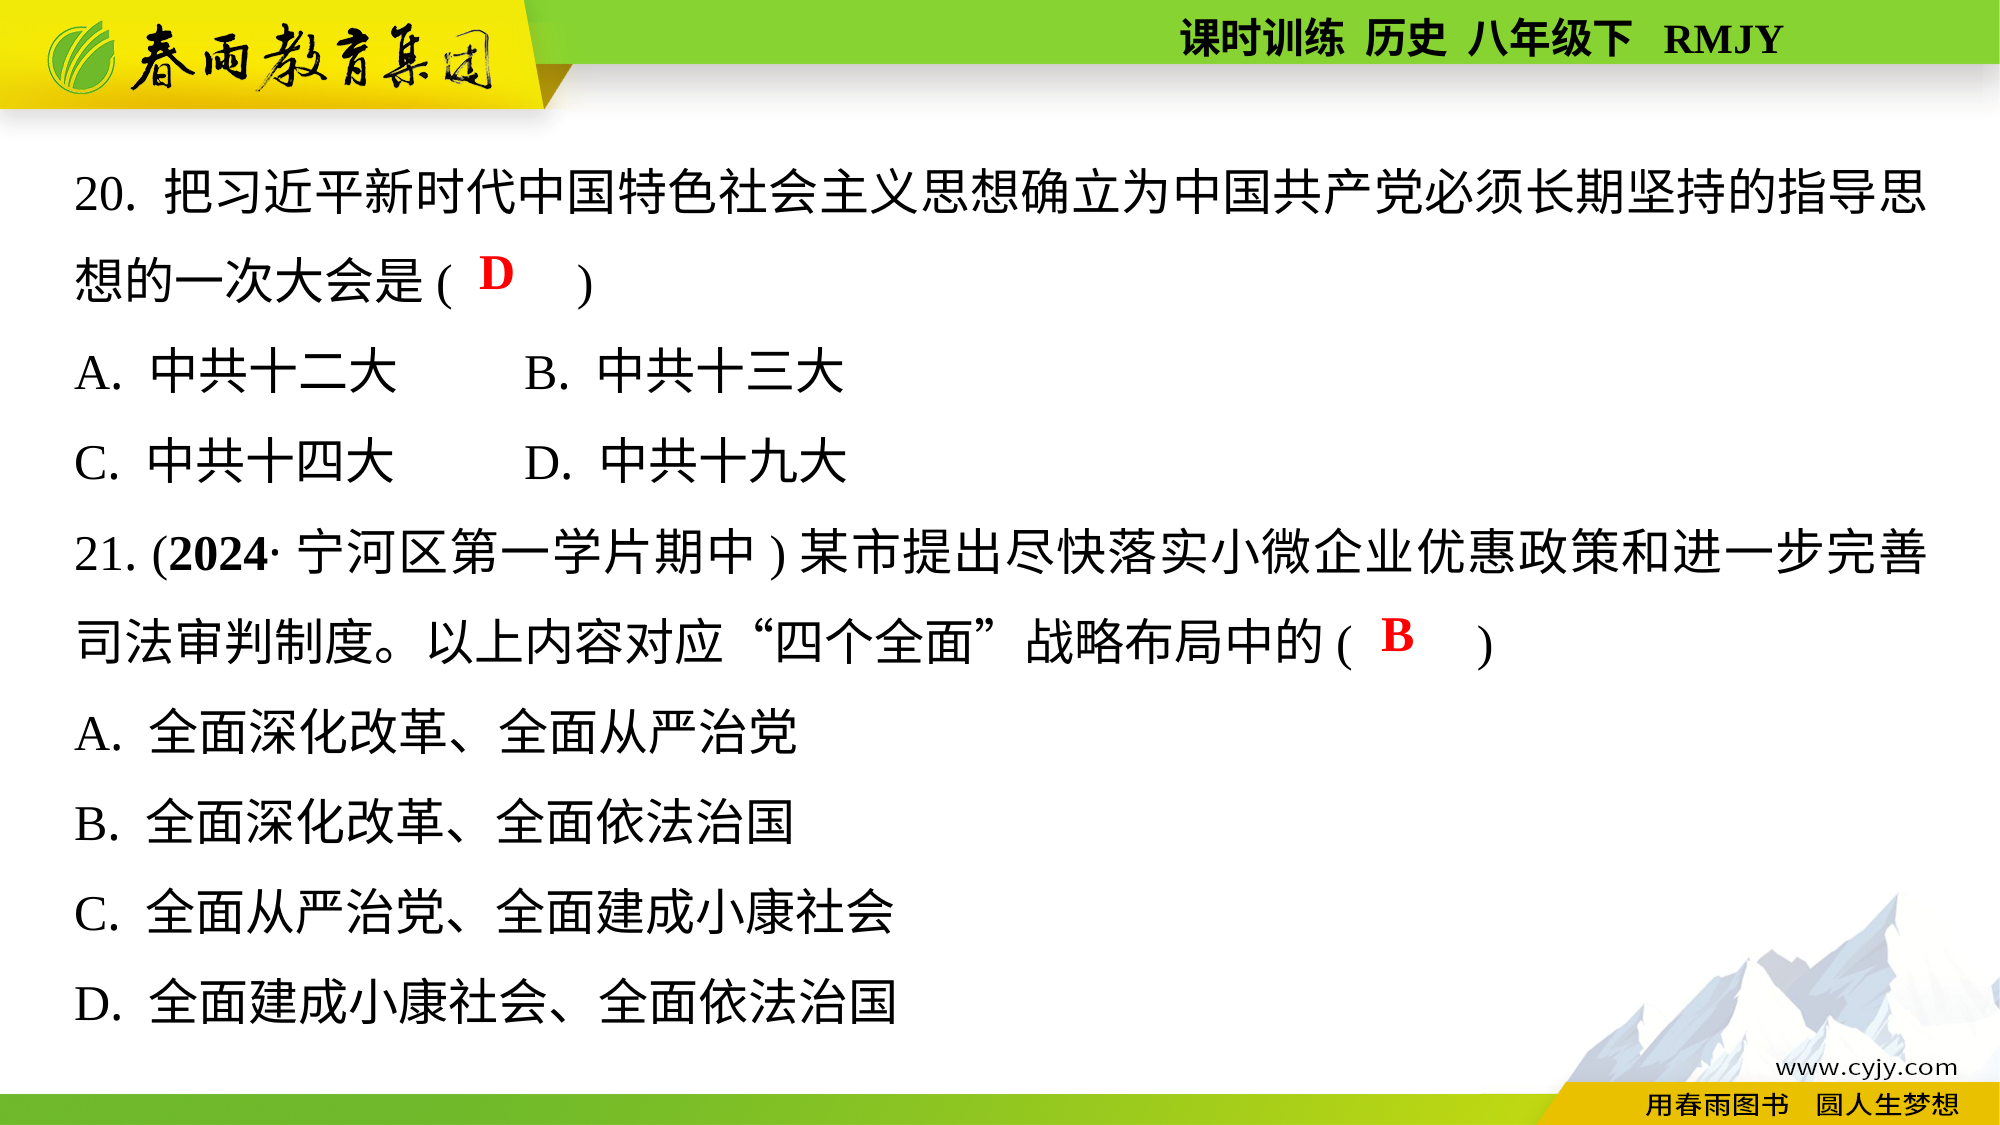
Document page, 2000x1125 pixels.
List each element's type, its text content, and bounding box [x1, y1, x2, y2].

text_box B [1366, 593, 1430, 669]
picture [0, 0, 2000, 1125]
list 20. 把习近平新时代中国特色社会主义思想确立为中国共产党必须长期坚持的指导思想的一次大会是( ) A. 中共十二大 B. 中共十三大 C. 中共十四大 D. 中共十九大 21. (2024·宁河区第一学片期中)某市提出尽快落实小微企业优惠政策和进一步完善司法审判制度。以上内容对应“四个全面”战略布局中的( ) A. 全面深化改革、全面从严治党 B. 全面深化改革、全面依法治国 C. 全面从严治党、全面建成小康社会 D. 全面建成小康社会、全面依法治国 [59, 122, 1944, 1035]
text_box D [464, 231, 531, 307]
